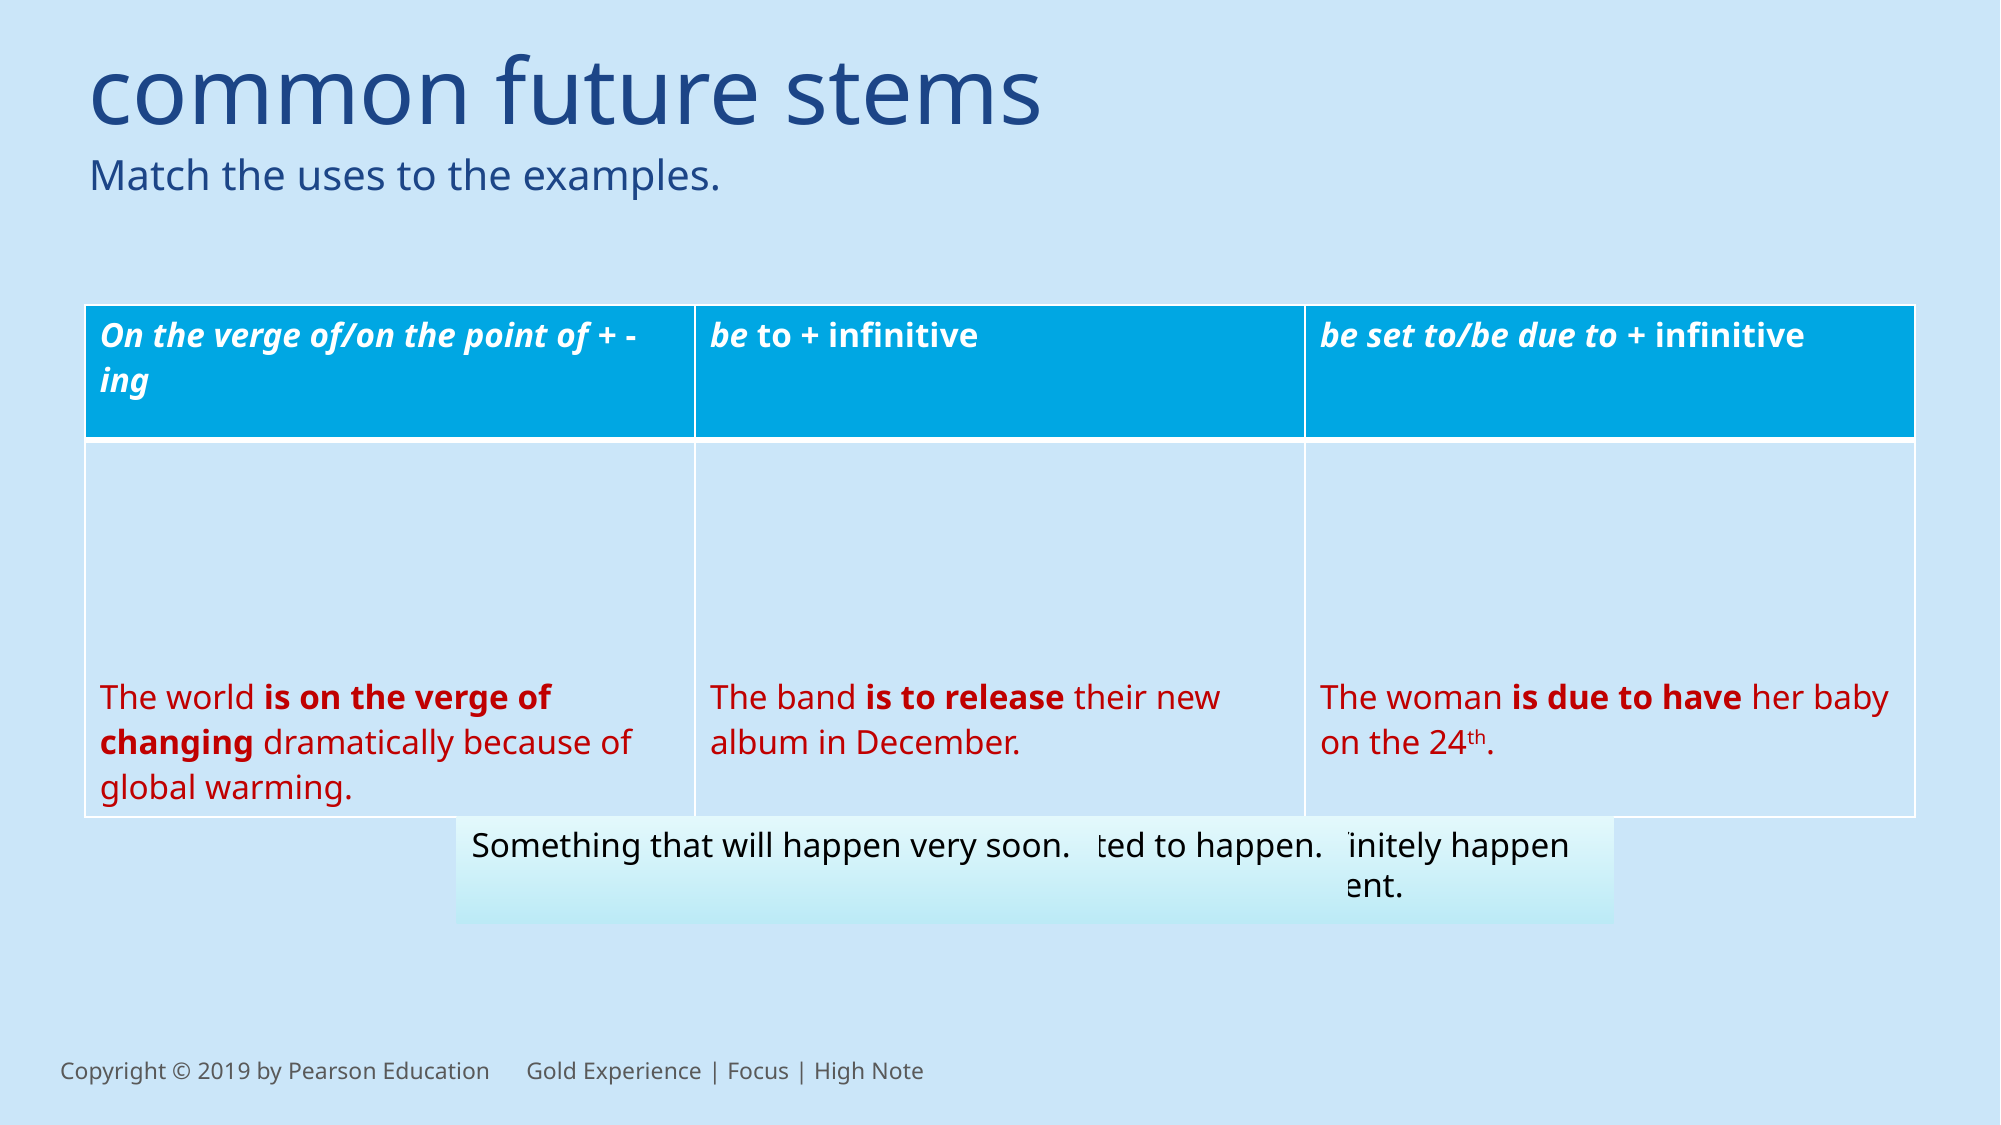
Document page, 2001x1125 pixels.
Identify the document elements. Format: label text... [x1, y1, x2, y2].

table_header be set to/be due to + infinitive [1306, 306, 1914, 437]
table_cell The world is on the verge of changing dramatically because of global warming. [86, 443, 694, 816]
text_box Something that will happen very soon. [456, 816, 1099, 924]
table_cell The woman is due to have her baby on the 24th. [1306, 443, 1914, 816]
table_cell The band is to release their new album in December. [696, 443, 1304, 816]
table_header On the verge of/on the point of + -ing [86, 306, 694, 437]
text_box common future stems [73, 37, 1870, 253]
table_header be to + infinitive [696, 306, 1304, 437]
text_box Something that is expected to happen. [1099, 816, 1348, 924]
text_box Match the uses to the examples. [73, 147, 1795, 215]
footer Copyright © 2019 by Pearson Education Gold Experience | Focus | High Note [45, 1040, 1084, 1101]
text_box Something that will definitely happen or an official arrangement. [1348, 816, 1614, 924]
